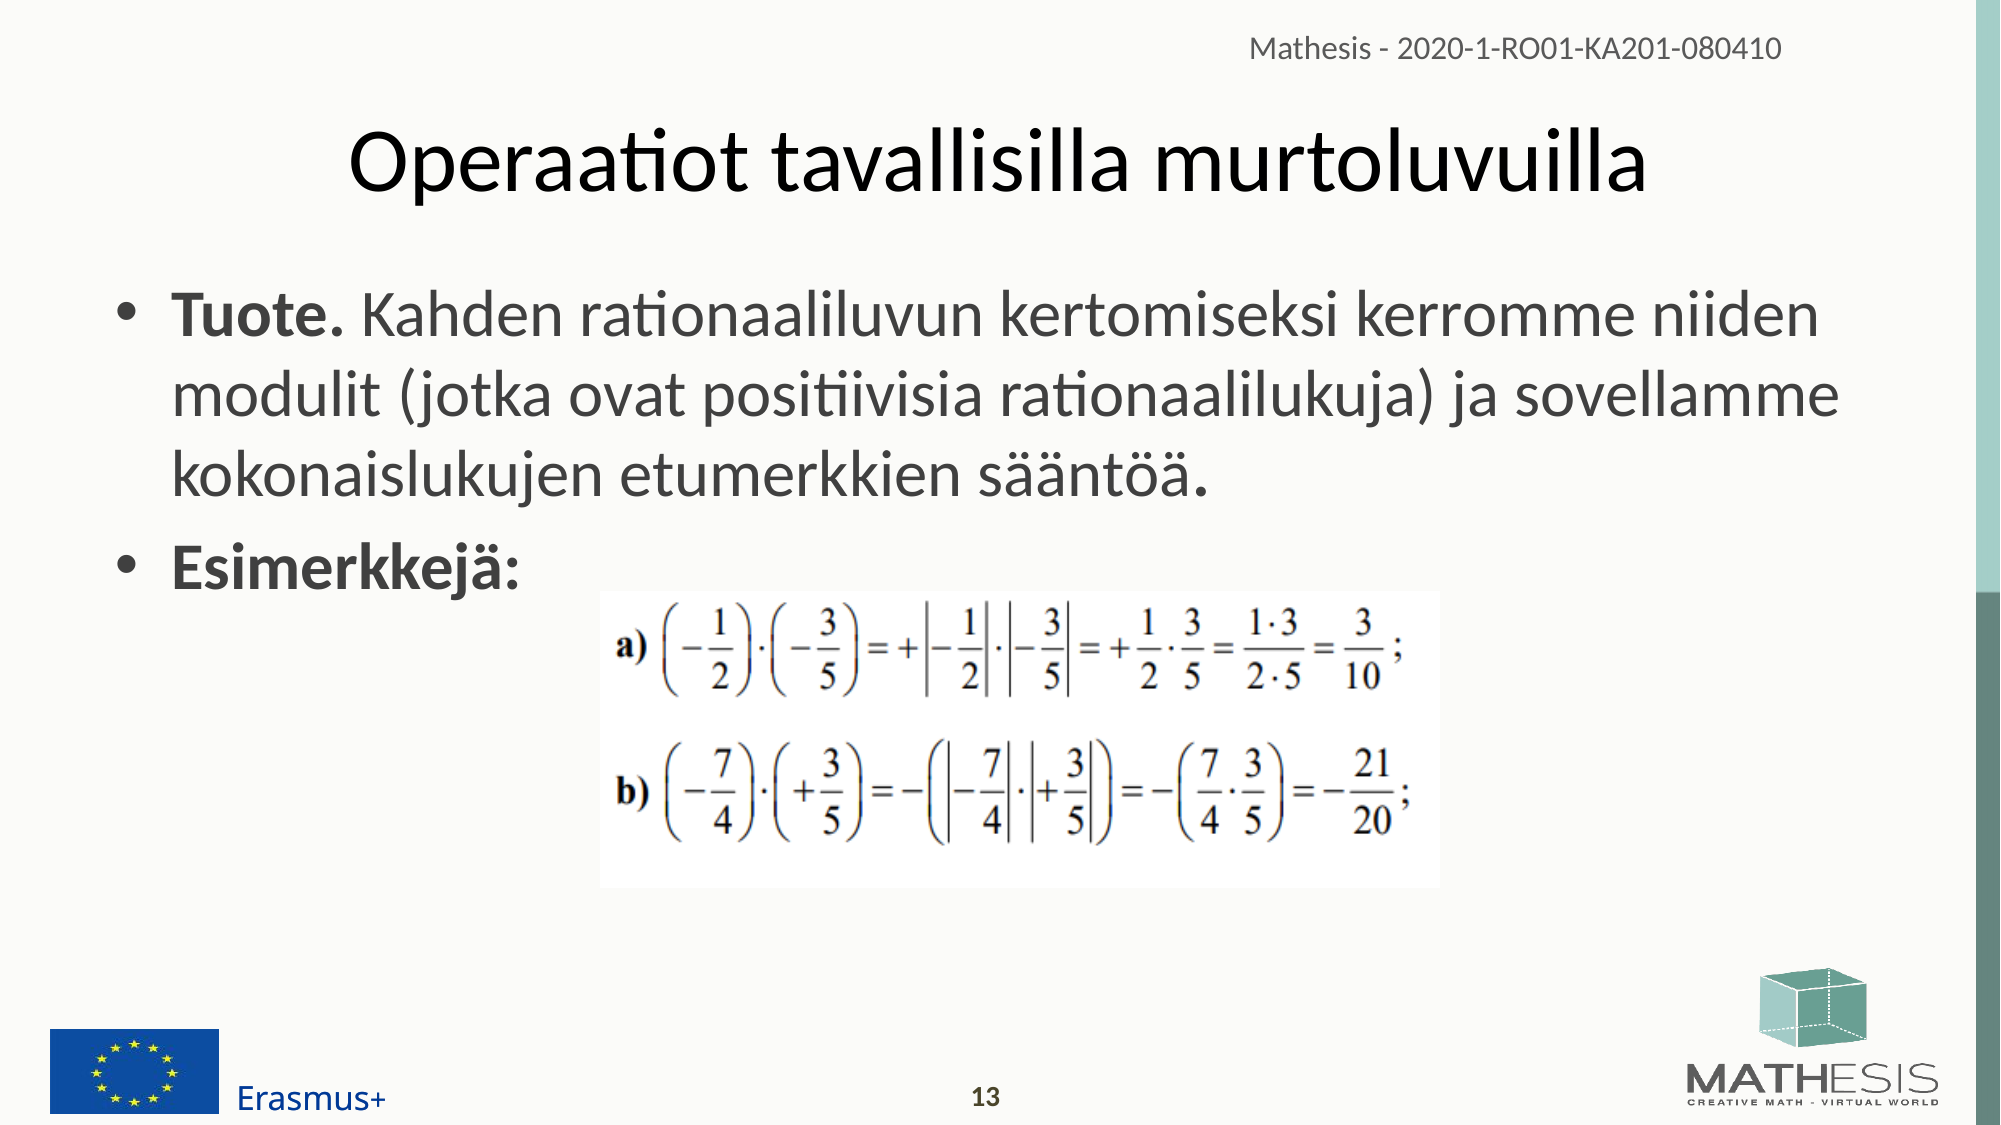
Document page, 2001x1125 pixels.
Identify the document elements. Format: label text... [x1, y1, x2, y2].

picture [50, 1029, 219, 1114]
list Tuote. Kahden rationaaliluvun kertomiseksi kerromme niiden modulit (jotka ovat positiivisia rationaalilukuja) ja sovellamme kokonaislukujen etumerkkien sääntöä. Esimerkkejä: [99, 262, 1900, 1005]
picture [599, 591, 1440, 889]
title Operaatiot tavallisilla murtoluvuilla [99, 92, 1900, 262]
